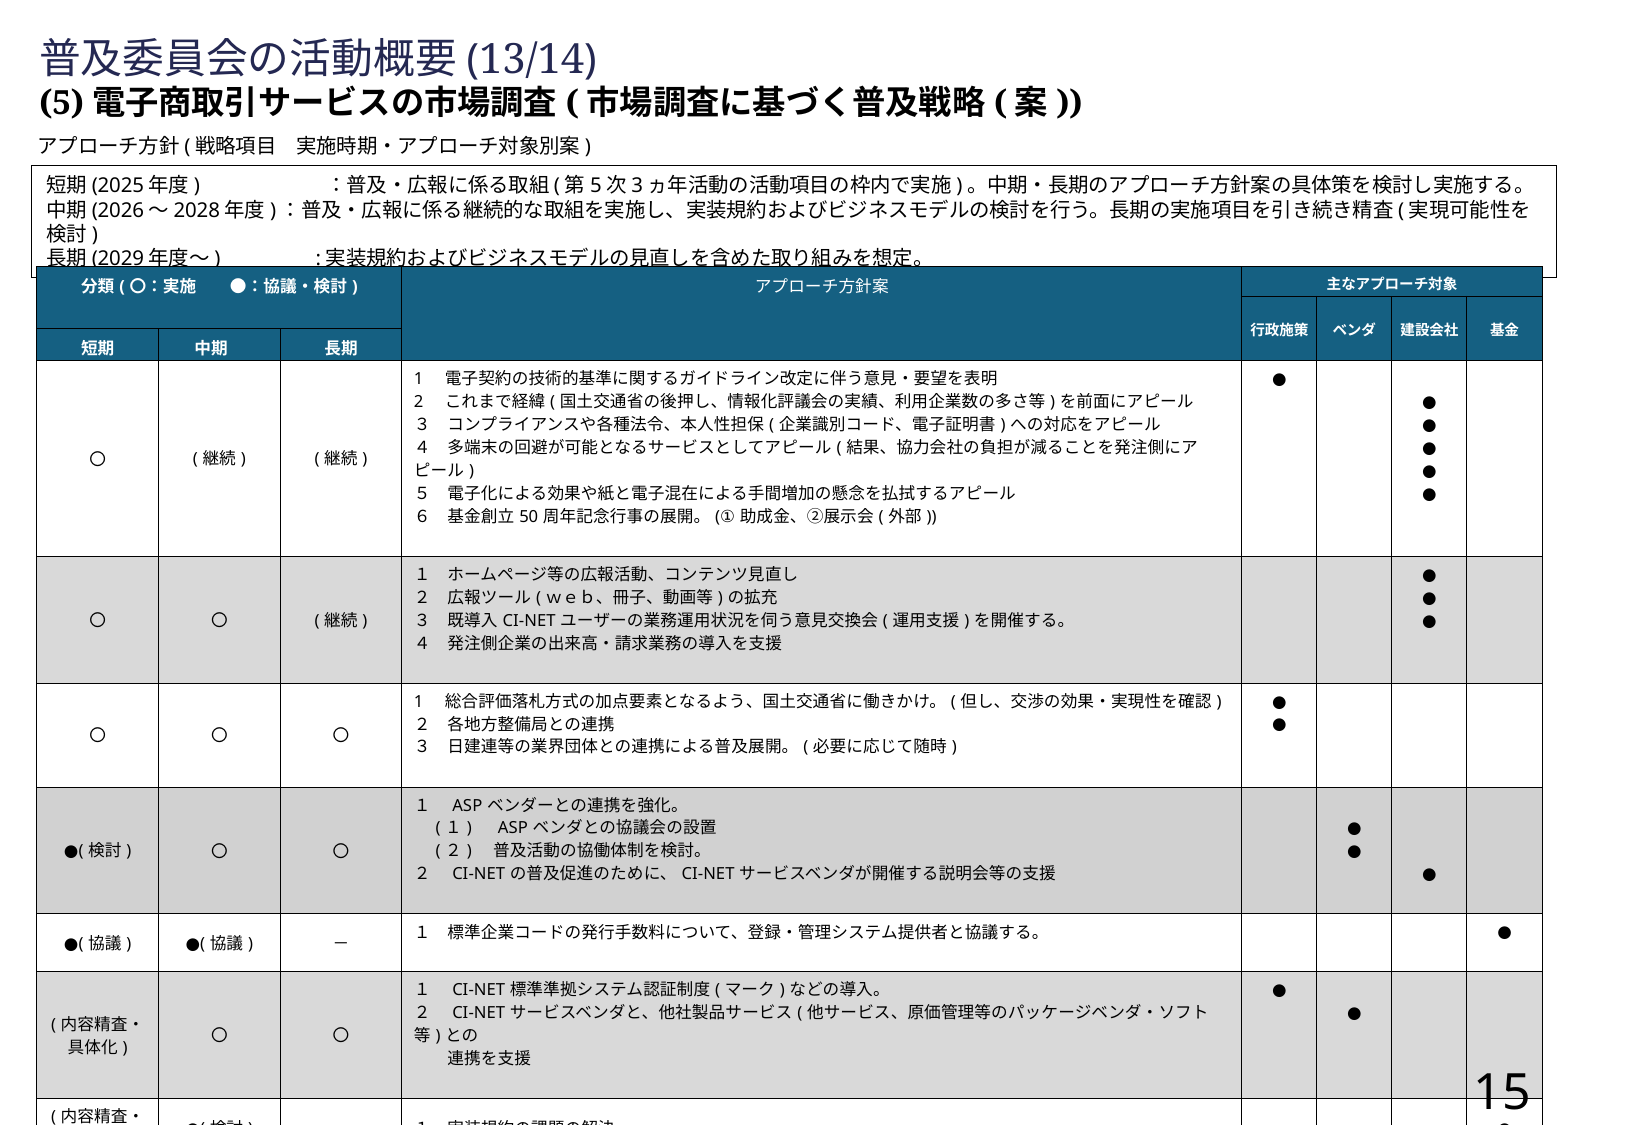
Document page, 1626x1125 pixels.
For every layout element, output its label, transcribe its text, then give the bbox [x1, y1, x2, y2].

table_cell １ ホームページ等の広報活動、コンテンツ見直し ２ 広報ツール(ｗｅｂ、冊子、動画等)の拡充 ３ 既導入CI-NETユーザーの業務運用状況を伺う意見交換会(運用支援)を開催する。 ４ 発注側企業の出来高・請求業務の導入を支援 [402, 557, 1241, 683]
table_cell 〇 [37, 684, 158, 787]
table_cell １ 標準企業コードの発行手数料について、登録・管理システム提供者と協議する。 [402, 914, 1241, 971]
table_cell ● ● [1242, 684, 1316, 787]
text_box 普及委員会の活動概要(13/14) (5)電子商取引サービスの市場調査(市場調査に基づく普及戦略(案)) [24, 24, 1159, 129]
table_cell 短期 [37, 329, 158, 360]
table_cell [1242, 788, 1316, 913]
table_cell [1467, 361, 1542, 556]
table_header アプローチ方針案 [402, 267, 1241, 360]
table_cell [1467, 788, 1542, 913]
table_cell ● [1242, 361, 1316, 556]
table_cell 1 総合評価落札方式の加点要素となるよう、国土交通省に働きかけ。(但し、交渉の効果・実現性を確認) ２ 各地方整備局との連携 ３ 日建連等の業界団体との連携による普及展開。(必要に応じて随時) [402, 684, 1241, 787]
table_cell [1467, 684, 1542, 787]
text_box 短期(2025年度) ：普及・広報に係る取組(第5次3ヵ年活動の活動項目の枠内で実施)。中期・長期のアプローチ方針案の具体策を検討し実施する。 中期(2026～2028年度)：普及・広報に係る継続的な取組を実施し、実装規約およびビジネスモデルの検討を行う。長期の実施項目を引き続き精査(実現可能性を検討) 長期(2029年度〜) :実装規約およびビジネスモデルの見直しを含めた取り組みを想定。 [31, 165, 1557, 278]
table_cell ● ● ● ● ● [1392, 361, 1466, 556]
table_cell ● [1467, 914, 1542, 971]
table_cell (継続) [159, 361, 280, 556]
table_cell １ 実装規約の課題の解決 [402, 1099, 1166, 1125]
table_cell 1 電子契約の技術的基準に関するガイドライン改定に伴う意見・要望を表明 2 これまで経緯(国土交通省の後押し、情報化評議会の実績、利用企業数の多さ等)を前面にアピール ３ コンプライアンスや各種法令、本人性担保(企業識別コード、電子証明書)への対応をアピール ４ 多端末の回避が可能となるサービスとしてアピール(結果、協力会社の負担が減ることを発注側にアピール) ５ 電子化による効果や紙と電子混在による手間増加の懸念を払拭するアピール ６ 基金創立50周年記念行事の展開。(①助成金、②展示会(外部)) [402, 361, 1241, 556]
table_cell ベンダ [1317, 297, 1391, 360]
table_cell ● ● [1317, 788, 1391, 913]
table_cell [1392, 972, 1466, 1056]
table_cell 行政施策 [1242, 297, 1316, 360]
table_cell 〇 [159, 557, 280, 683]
table_cell 〇 [159, 684, 280, 787]
table_cell ●(協議) [37, 914, 158, 971]
table_cell [1242, 914, 1316, 971]
table_cell [1392, 684, 1466, 787]
table_cell － [281, 914, 401, 971]
table_cell ●(協議) [159, 914, 280, 971]
table_cell 〇 [159, 972, 280, 1098]
table_cell １ CI-NET標準準拠システム認証制度(マーク)などの導入。 ２ CI-NETサービスベンダと、他社製品サービス(他サービス、原価管理等のパッケージベンダ・ソフト等)との 連携を支援 [402, 972, 1241, 1098]
table_cell (継続) [281, 557, 401, 683]
table_cell [1317, 361, 1391, 556]
table_cell 〇 [281, 788, 401, 913]
table_cell 中期 [159, 329, 280, 360]
table_cell [1467, 972, 1542, 1056]
table_cell ●(検討) [37, 788, 158, 913]
table_cell [1317, 684, 1391, 787]
table_cell [1467, 557, 1542, 683]
table_header 主なアプローチ対象 [1242, 267, 1542, 296]
table_cell ● [1392, 788, 1466, 913]
table_cell 〇 [281, 684, 401, 787]
table_cell ● [1317, 972, 1391, 1056]
slide_number 15 [1166, 1056, 1546, 1125]
table_cell 建設会社 [1392, 297, 1466, 360]
table_header 分類(〇：実施 ●：協議・検討) [37, 267, 401, 328]
table_cell ● [1242, 972, 1316, 1056]
table_cell [1392, 914, 1466, 971]
table_cell 〇 [37, 361, 158, 556]
table_cell (内容精査・具体化) [37, 1099, 158, 1125]
table_cell ●(検討) [159, 1099, 280, 1125]
table_cell 〇 [159, 788, 280, 913]
table_cell [1242, 557, 1316, 683]
table_cell (内容精査・具体化) [37, 972, 158, 1098]
table_cell 〇 [37, 557, 158, 683]
table_cell １ ASPベンダーとの連携を強化。 (１) ASPベンダとの協議会の設置 (２) 普及活動の協働体制を検討。 ２ CI-NETの普及促進のために、CI-NETサービスベンダが開催する説明会等の支援 [402, 788, 1241, 913]
table_cell － [281, 1099, 401, 1125]
table_cell (継続) [281, 361, 401, 556]
table_cell 基金 [1467, 297, 1542, 360]
table_cell [1317, 914, 1391, 971]
table_cell 〇 [281, 972, 401, 1098]
table_cell 長期 [281, 329, 401, 360]
table_cell [1317, 557, 1391, 683]
text_box アプローチ方針(戦略項目 実施時期・アプローチ対象別案) [23, 125, 606, 165]
table_cell ● ● ● [1392, 557, 1466, 683]
